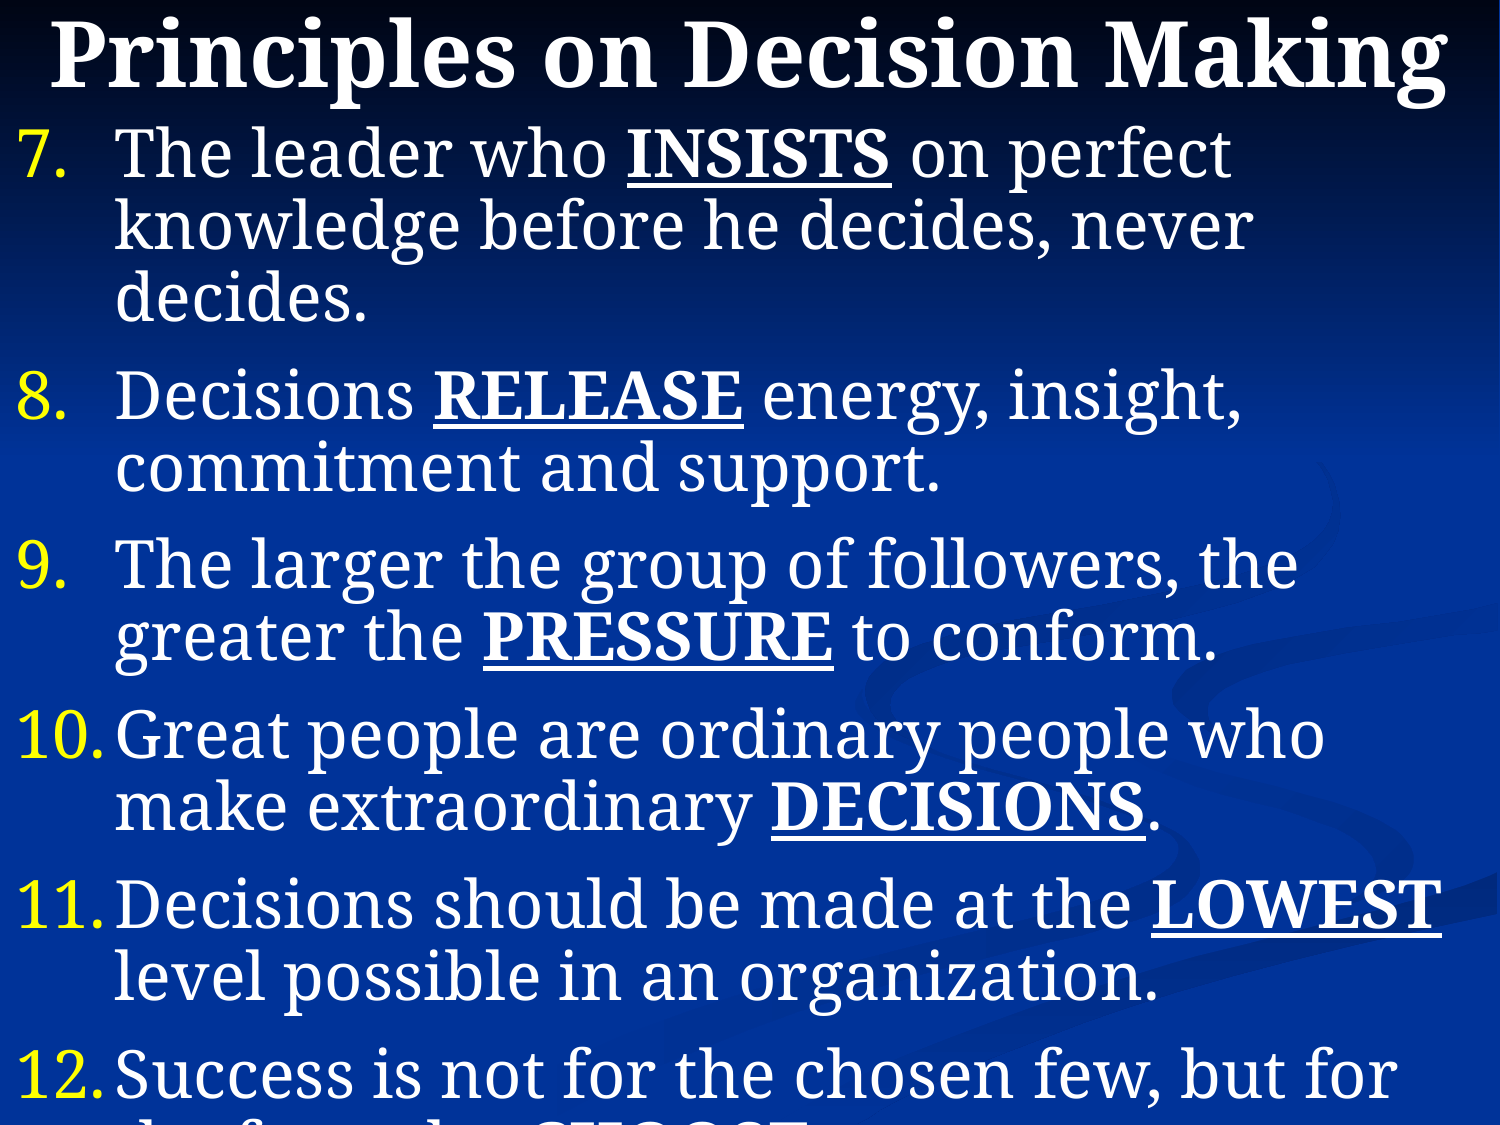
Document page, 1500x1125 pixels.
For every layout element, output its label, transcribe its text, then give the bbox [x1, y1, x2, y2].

list The leader who INSISTS on perfect knowledge before he decides, never decides. Decisions RELEASE energy, insight, commitment and support. The larger the group of followers, the greater the PRESSURE to conform. Great people are ordinary people who make extraordinary DECISIONS. Decisions should be made at the LOWEST level possible in an organization. Success is not for the chosen few, but for the few who CHOOSE. [0, 112, 1500, 863]
title Principles on Decision Making [0, 0, 1500, 112]
